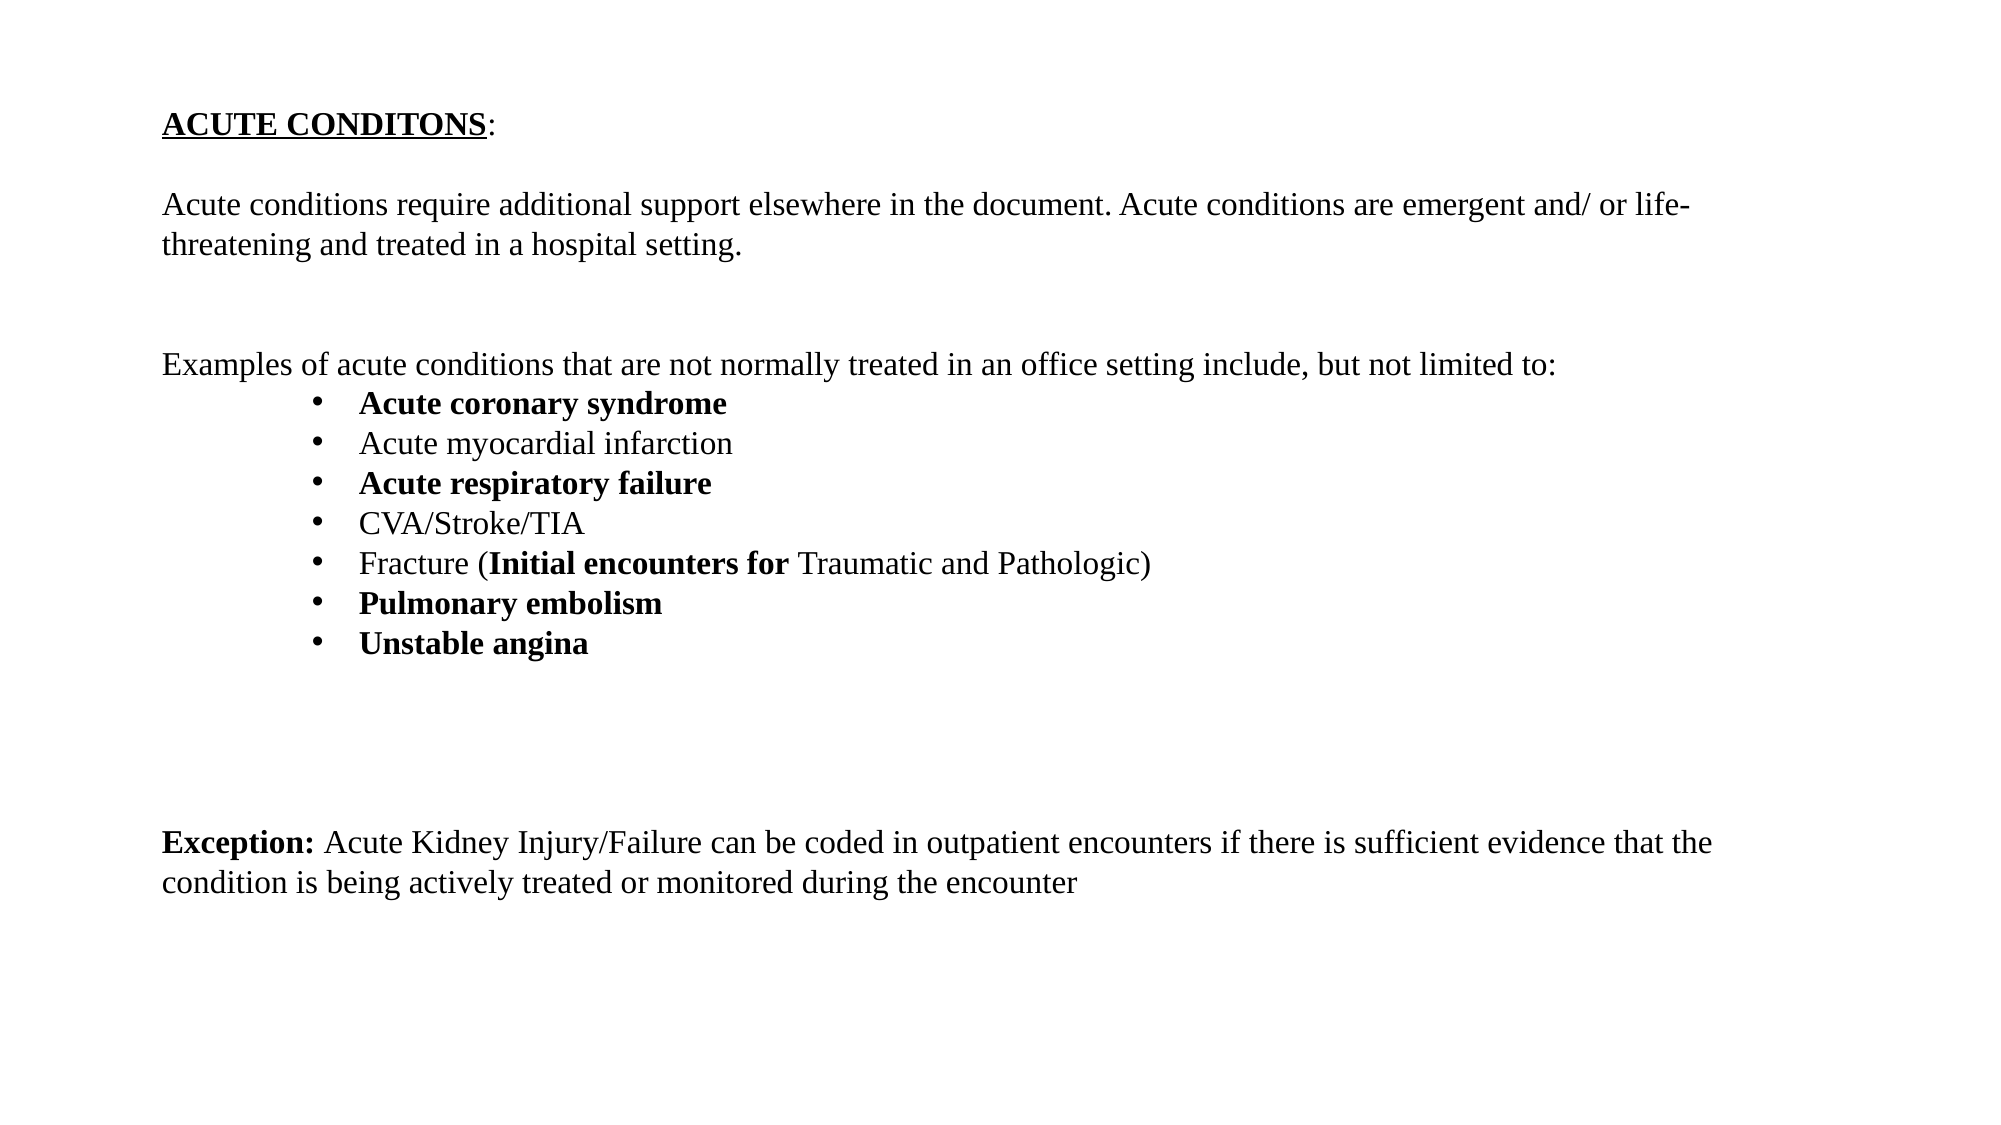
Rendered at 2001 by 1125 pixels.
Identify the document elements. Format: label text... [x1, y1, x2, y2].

text_box ACUTE CONDITONS: Acute conditions require additional support elsewhere in the document. Acute conditions are emergent and/ or life-threatening and treated in a hospital setting. Examples of acute conditions that are not normally treated in an office setting include, but not limited to: Acute coronary syndrome Acute myocardial infarction Acute respiratory failure CVA/Stroke/TIA Fracture (Initial encounters for Traumatic and Pathologic) Pulmonary embolism Unstable angina Exception: Acute Kidney Injury/Failure can be coded in outpatient encounters if there is sufficient evidence that the condition is being actively treated or monitored during the encounter [147, 94, 1851, 948]
